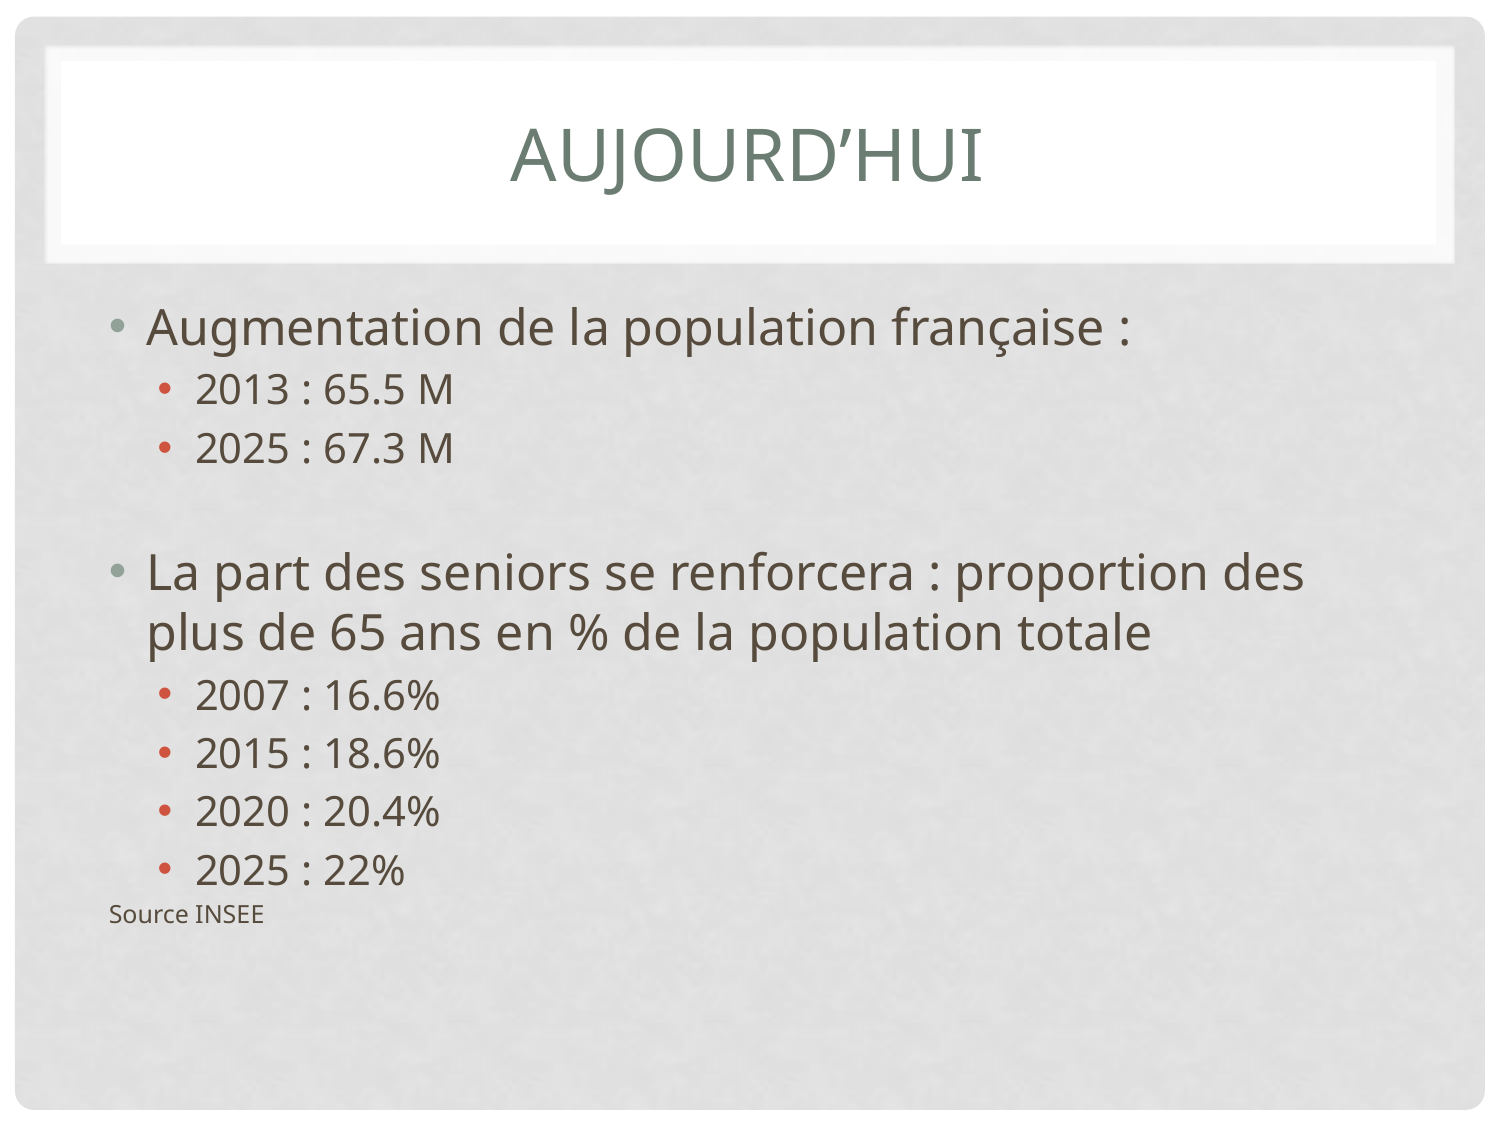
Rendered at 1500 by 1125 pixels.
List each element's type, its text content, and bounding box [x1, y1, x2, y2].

list Augmentation de la population française : 2013 : 65.5 M 2025 : 67.3 M La part des seniors se renforcera : proportion des plus de 65 ans en % de la population totale 2007 : 16.6% 2015 : 18.6% 2020 : 20.4% 2025 : 22% Source INSEE [75, 287, 1425, 1005]
title Aujourd’hui [69, 66, 1425, 238]
